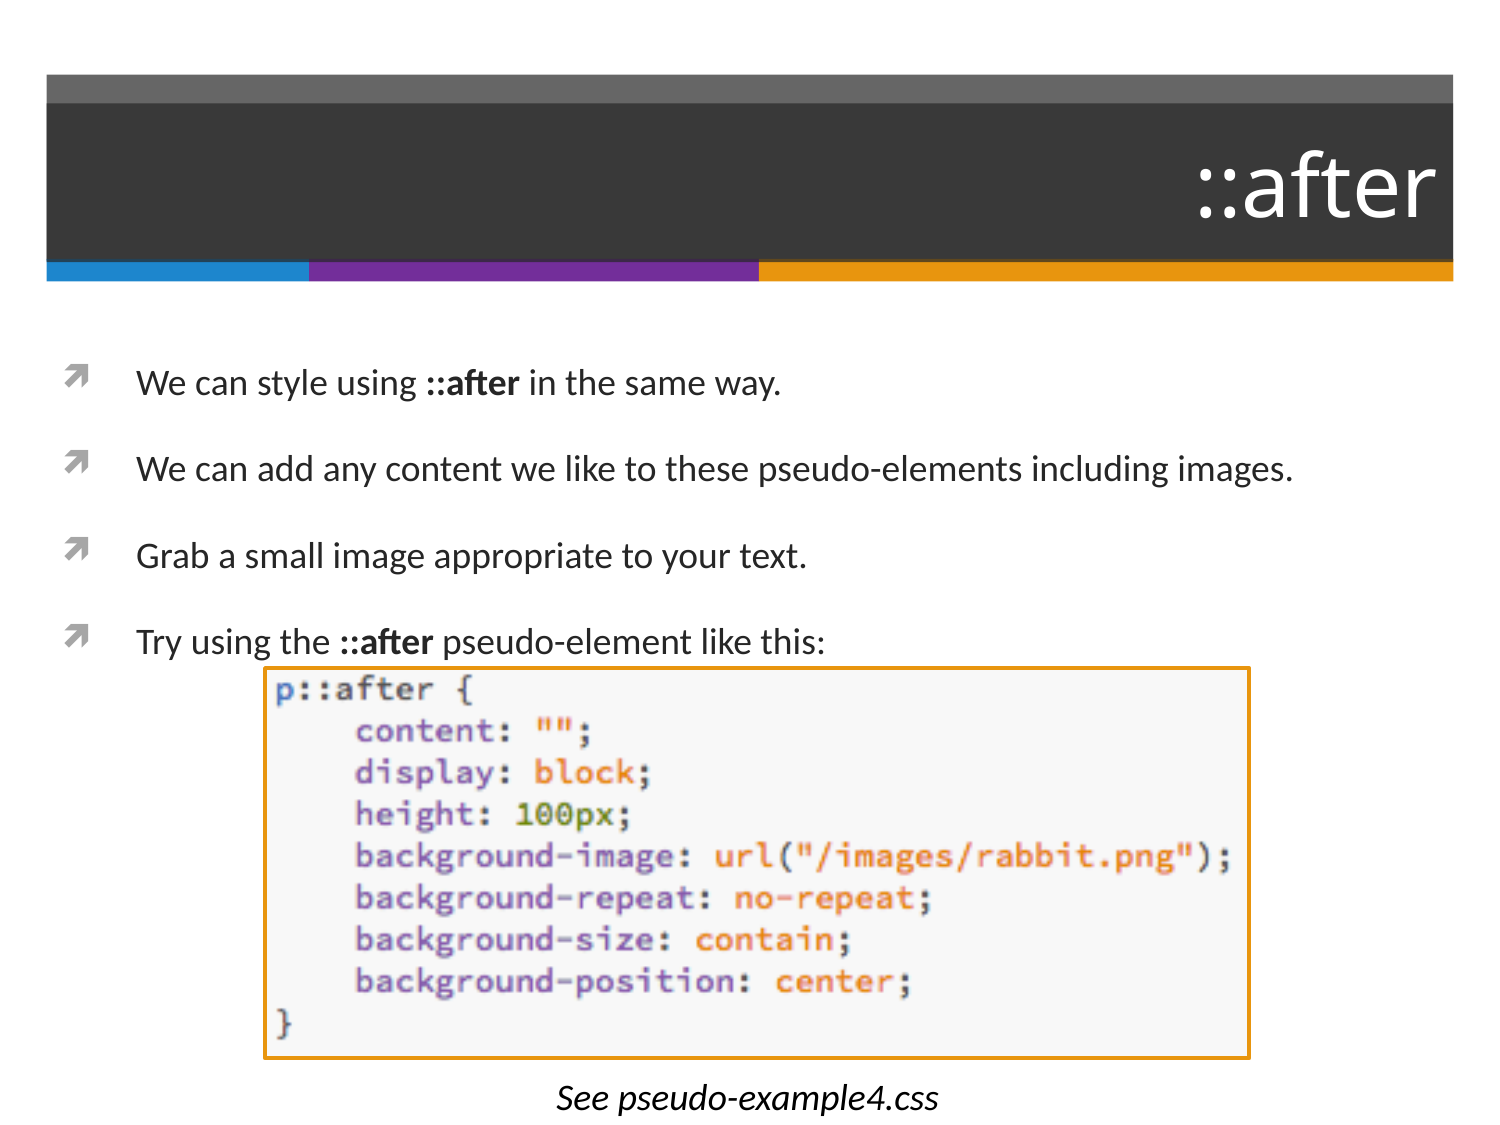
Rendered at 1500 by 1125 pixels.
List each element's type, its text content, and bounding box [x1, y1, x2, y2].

text_box See pseudo-example4.css [541, 1070, 990, 1125]
picture [266, 669, 1248, 1057]
list We can style using ::after in the same way. We can add any content we like to these pseudo-elements including images. Grab a small image appropriate to your text. Try using the ::after pseudo-element like this: [46, 350, 1454, 1005]
title ::after [46, 103, 1454, 263]
